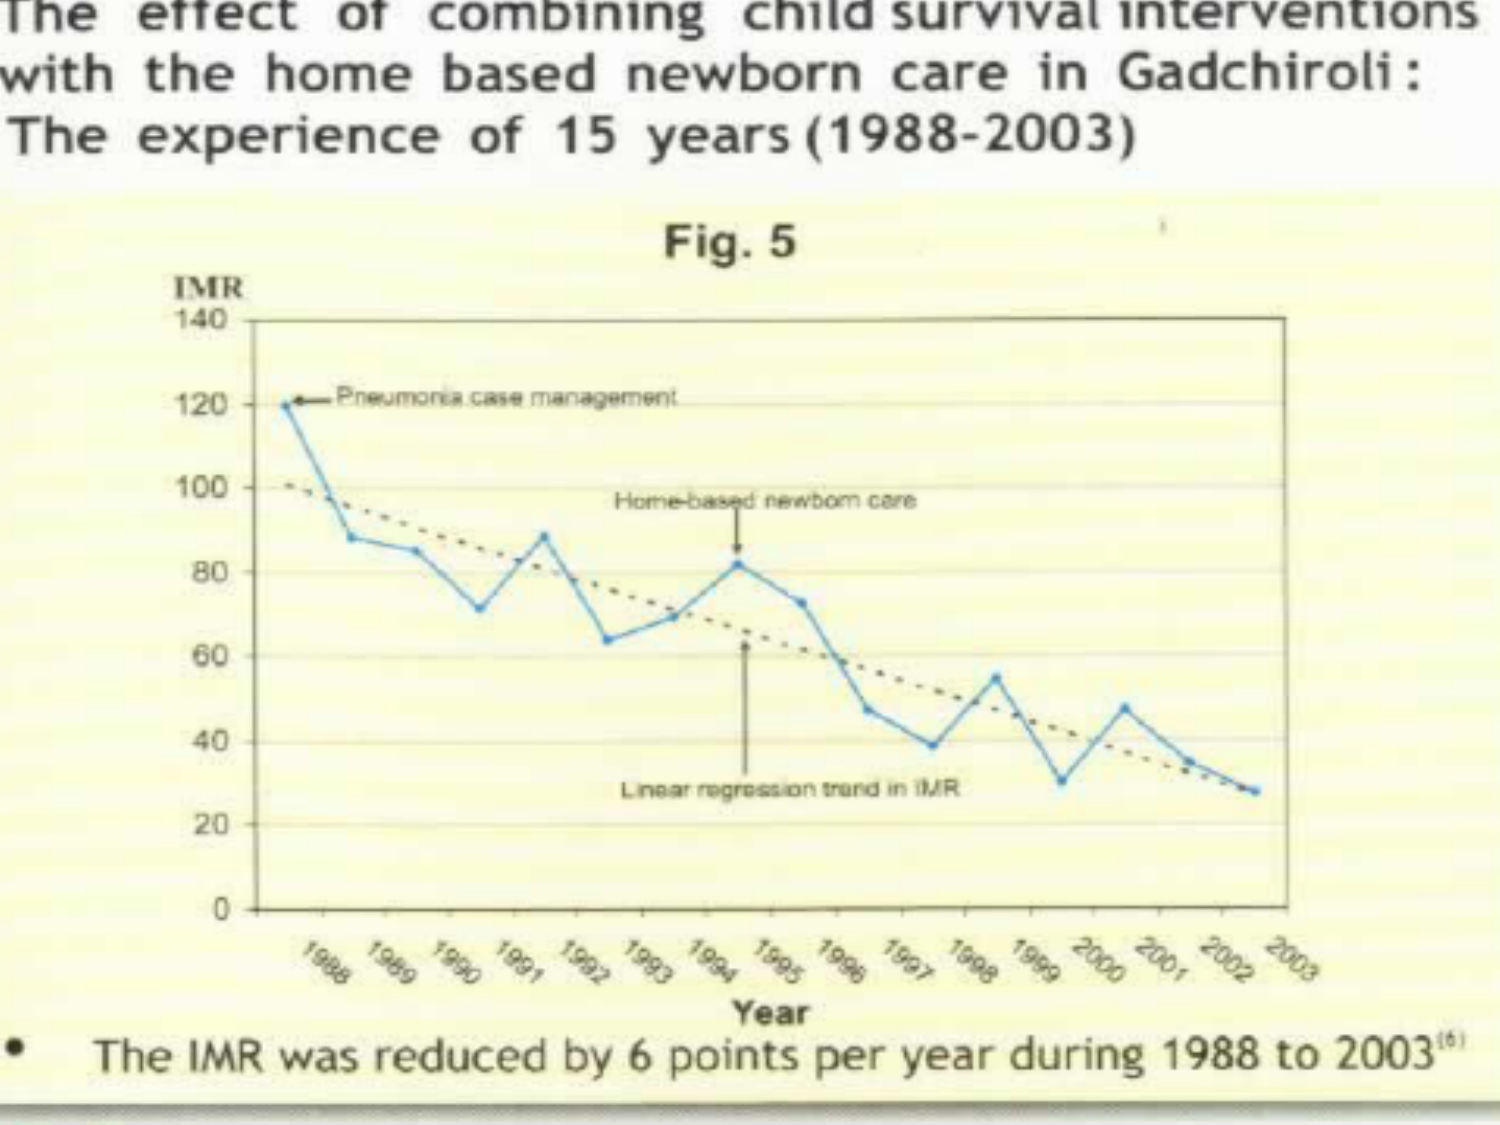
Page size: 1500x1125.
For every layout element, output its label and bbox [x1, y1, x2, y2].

list [0, 0, 1500, 1125]
